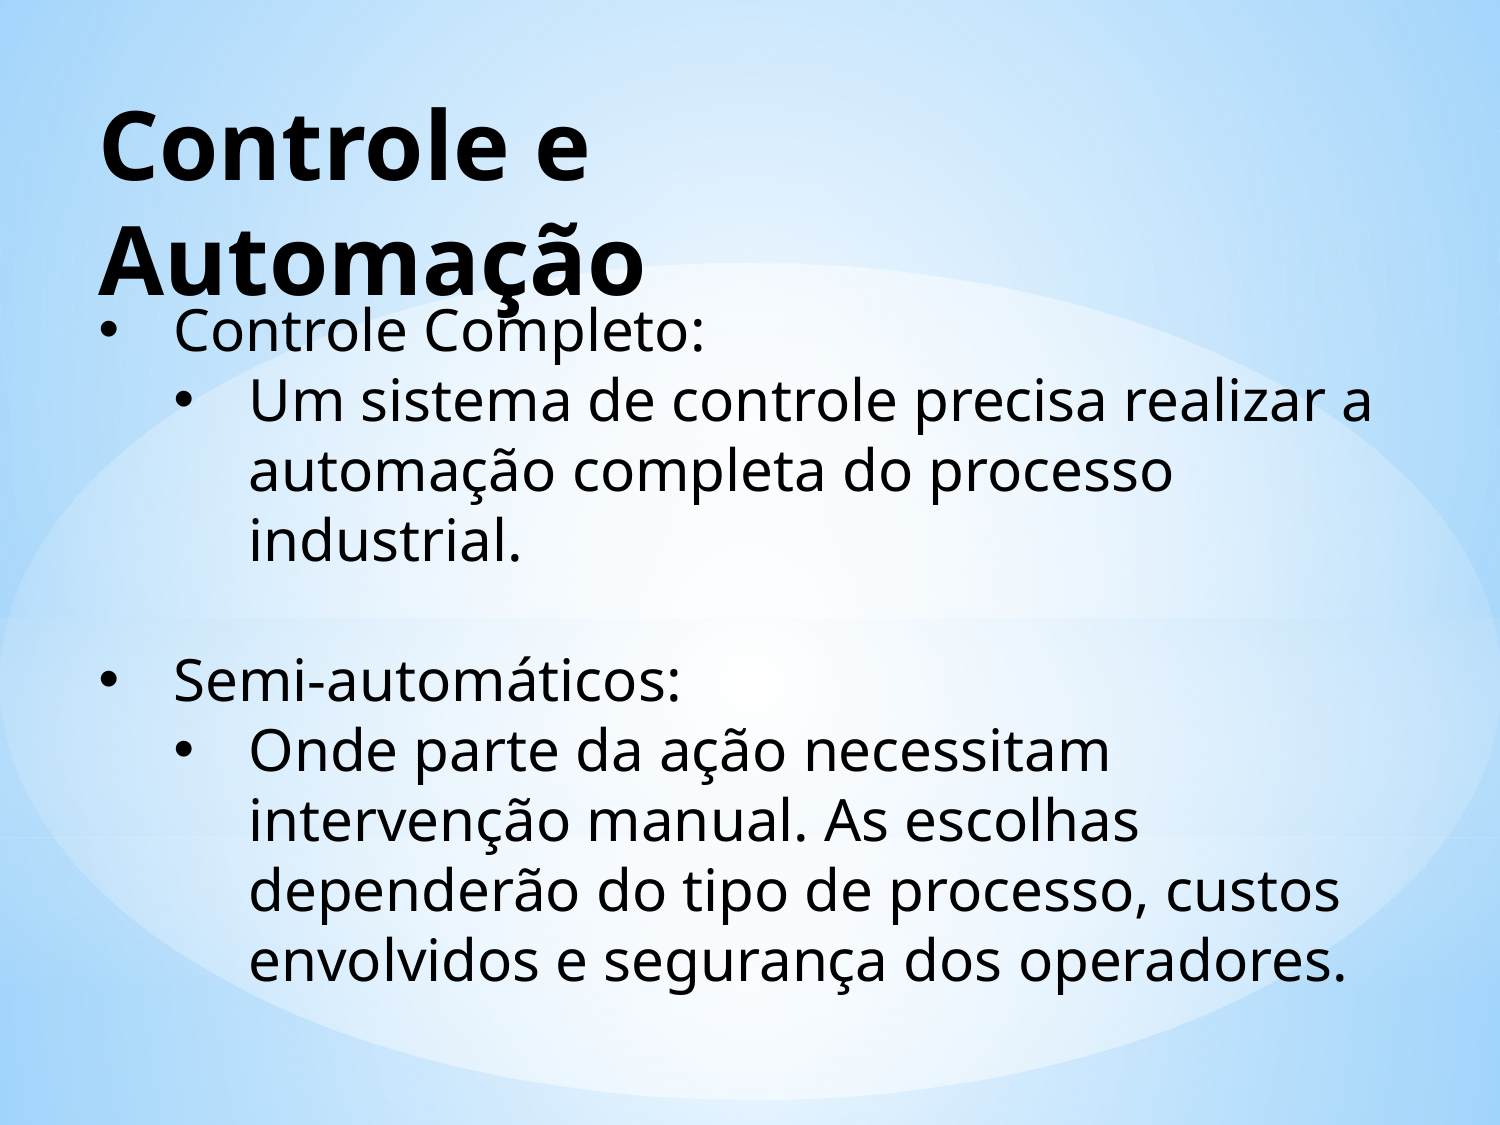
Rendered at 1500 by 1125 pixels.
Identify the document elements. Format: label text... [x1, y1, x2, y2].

title Controle e Automação [83, 77, 1152, 265]
text_box Controle Completo: Um sistema de controle precisa realizar a automação completa do processo industrial. Semi-automáticos: Onde parte da ação necessitam intervenção manual. As escolhas dependerão do tipo de processo, custos envolvidos e segurança dos operadores. [83, 285, 1429, 1001]
